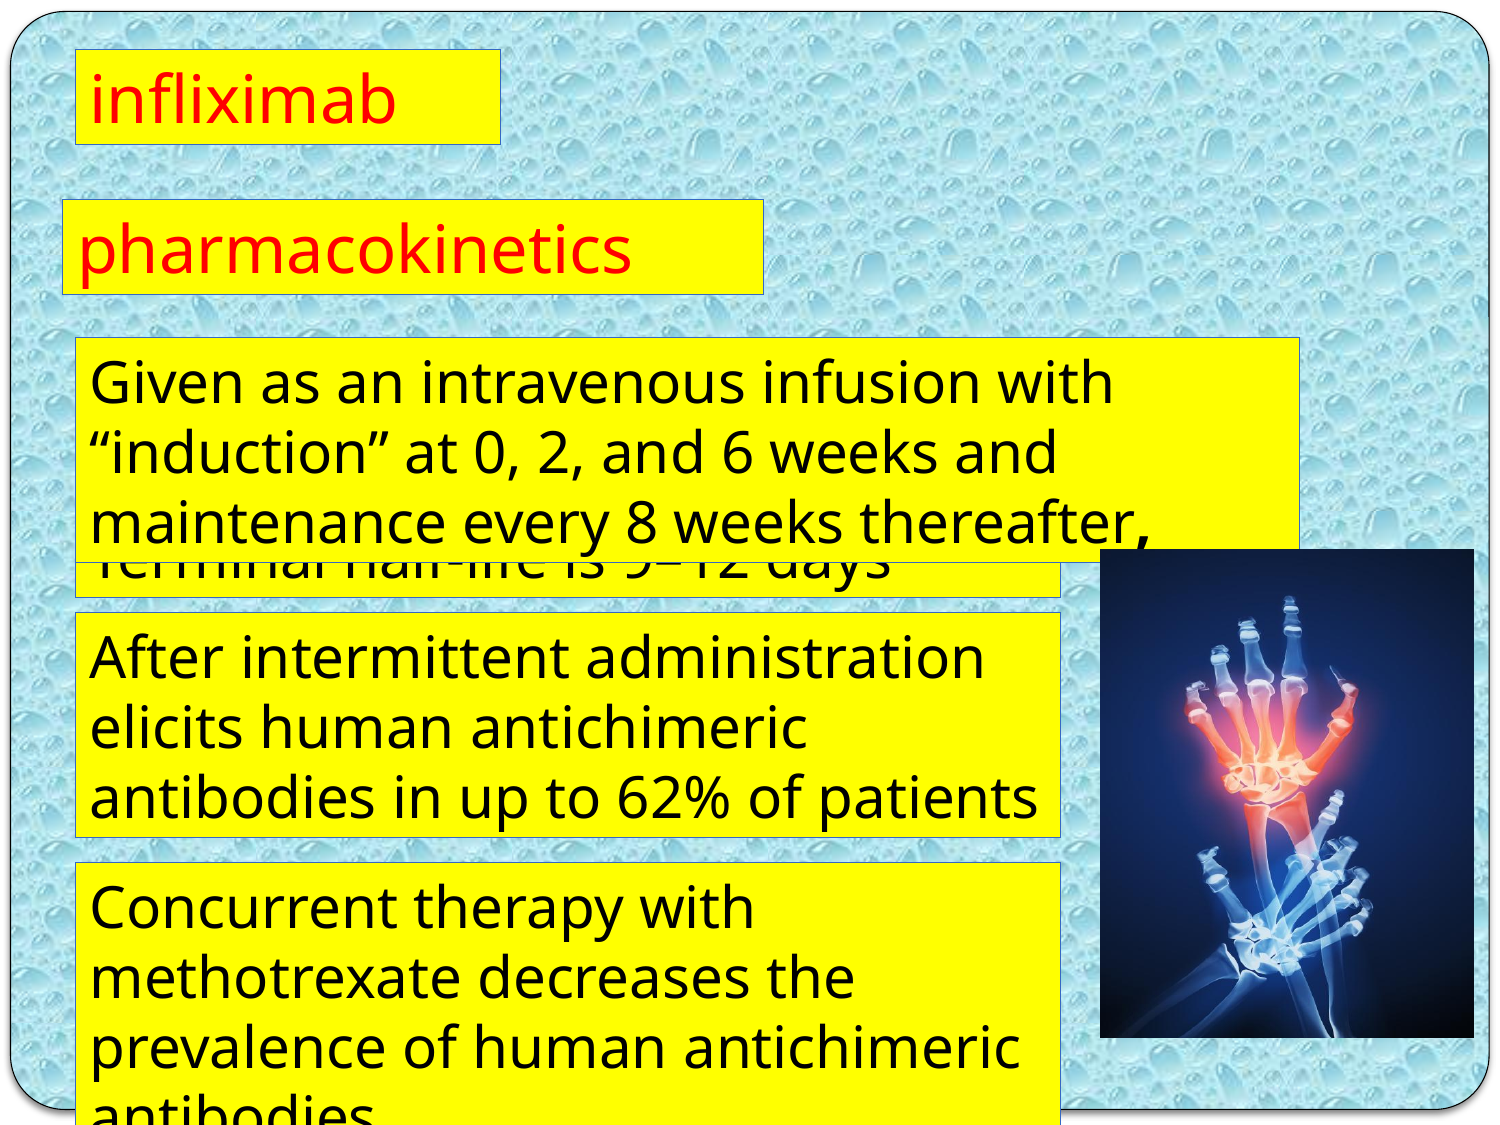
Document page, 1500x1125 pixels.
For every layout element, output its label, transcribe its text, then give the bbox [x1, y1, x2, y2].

text_box Concurrent therapy with methotrexate decreases the prevalence of human antichimeric antibodies [75, 862, 1061, 1125]
picture [12, 12, 1488, 1108]
text_box pharmacokinetics [62, 199, 764, 295]
text_box Given as an intravenous infusion with “induction” at 0, 2, and 6 weeks and maintenance every 8 weeks thereafter, [75, 337, 1300, 563]
text_box Terminal half-life is 9–12 days [75, 563, 1061, 598]
text_box After intermittent administration elicits human antichimeric antibodies in up to 62% of patients [75, 612, 1061, 838]
text_box infliximab [75, 49, 501, 145]
